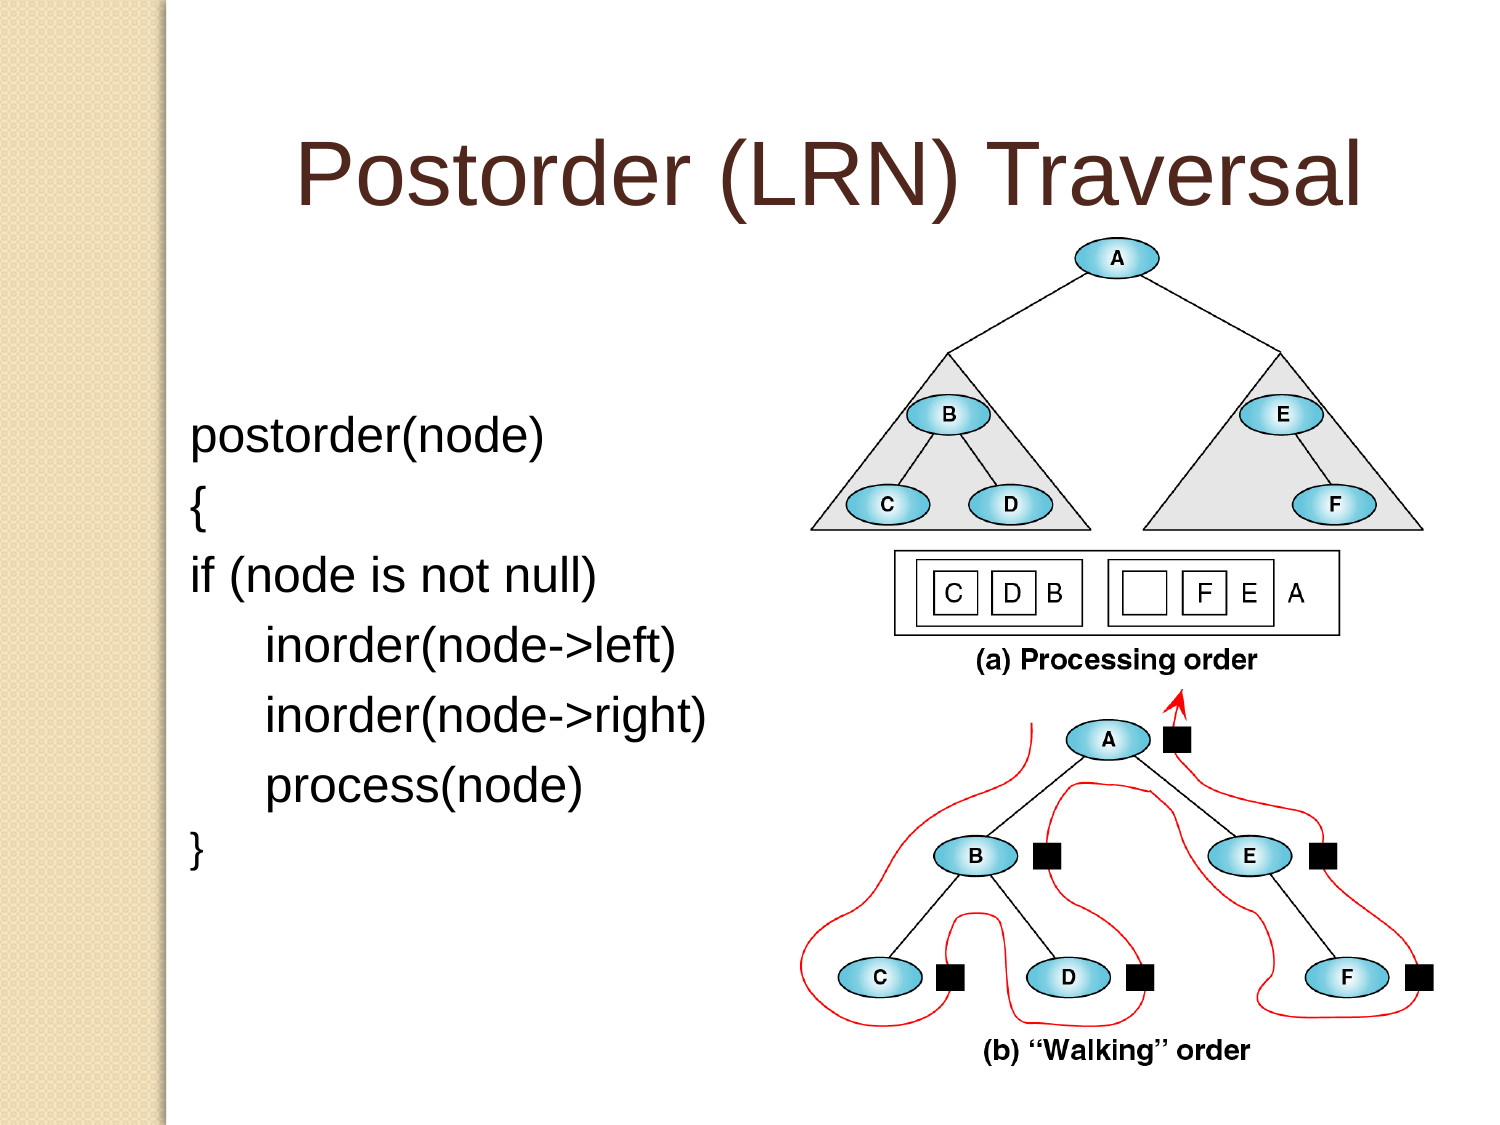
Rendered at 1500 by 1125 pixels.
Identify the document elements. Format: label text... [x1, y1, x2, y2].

picture [799, 237, 1434, 1068]
text_box Postorder (LRN) Traversal [192, 75, 1468, 263]
text_box postorder(node) { if (node is not null) inorder(node->left) inorder(node->right) process(node) } [174, 324, 1468, 1088]
